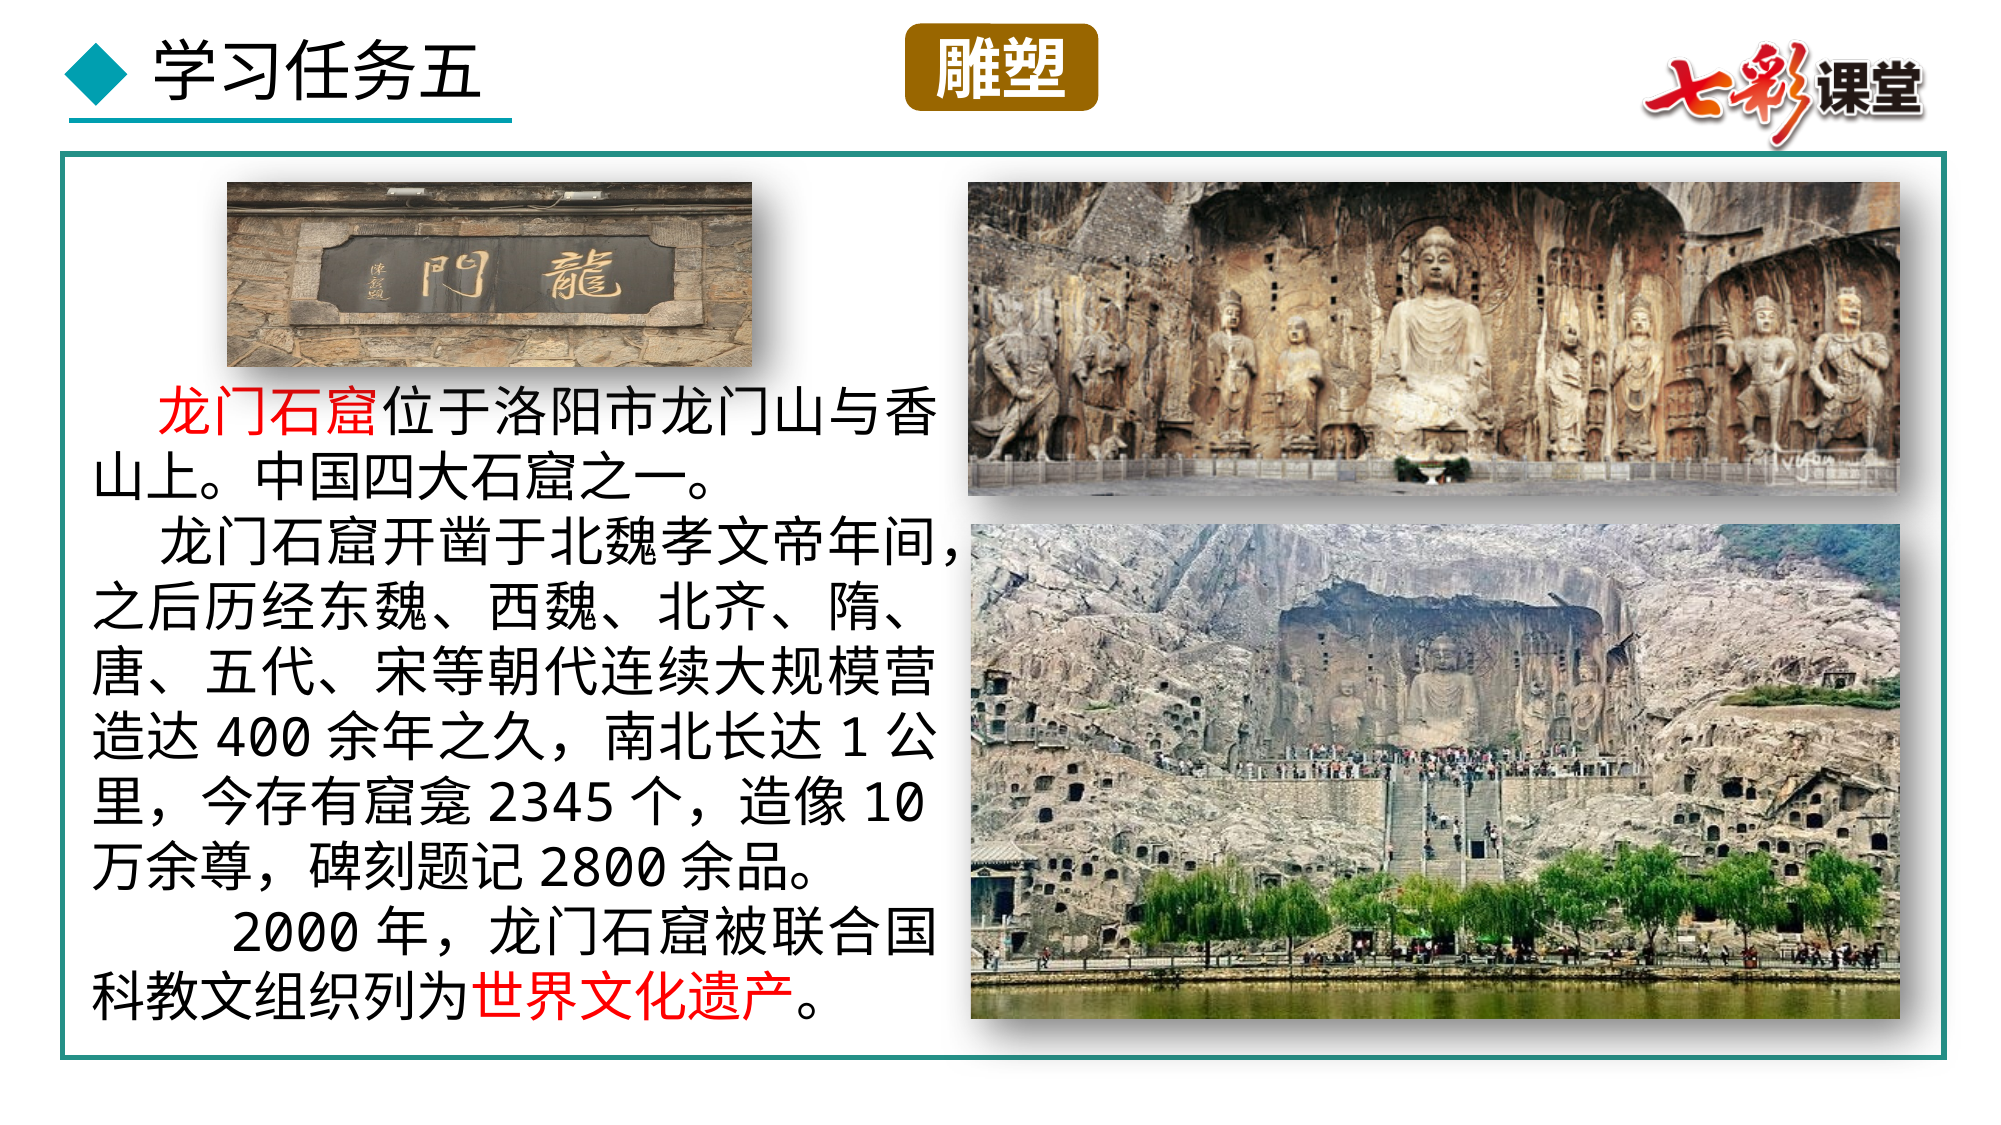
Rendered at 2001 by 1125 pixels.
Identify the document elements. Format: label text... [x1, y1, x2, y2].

picture [1638, 35, 1932, 151]
picture [970, 523, 1901, 1020]
picture [226, 181, 753, 367]
text_box 雕塑 [905, 23, 1099, 111]
text_box 龙门石窟位于洛阳市龙门山与香山上。中国四大石窟之一。 龙门石窟开凿于北魏孝文帝年间，之后历经东魏、西魏、北齐、隋、唐、五代、宋等朝代连续大规模营造达400余年之久，南北长达1公里，今存有窟龛2345个，造像10万余尊，碑刻题记2800余品。 2000年，龙门石窟被联合国科教文组织列为世界文化遗产。 [76, 369, 954, 1035]
picture [968, 181, 1901, 497]
